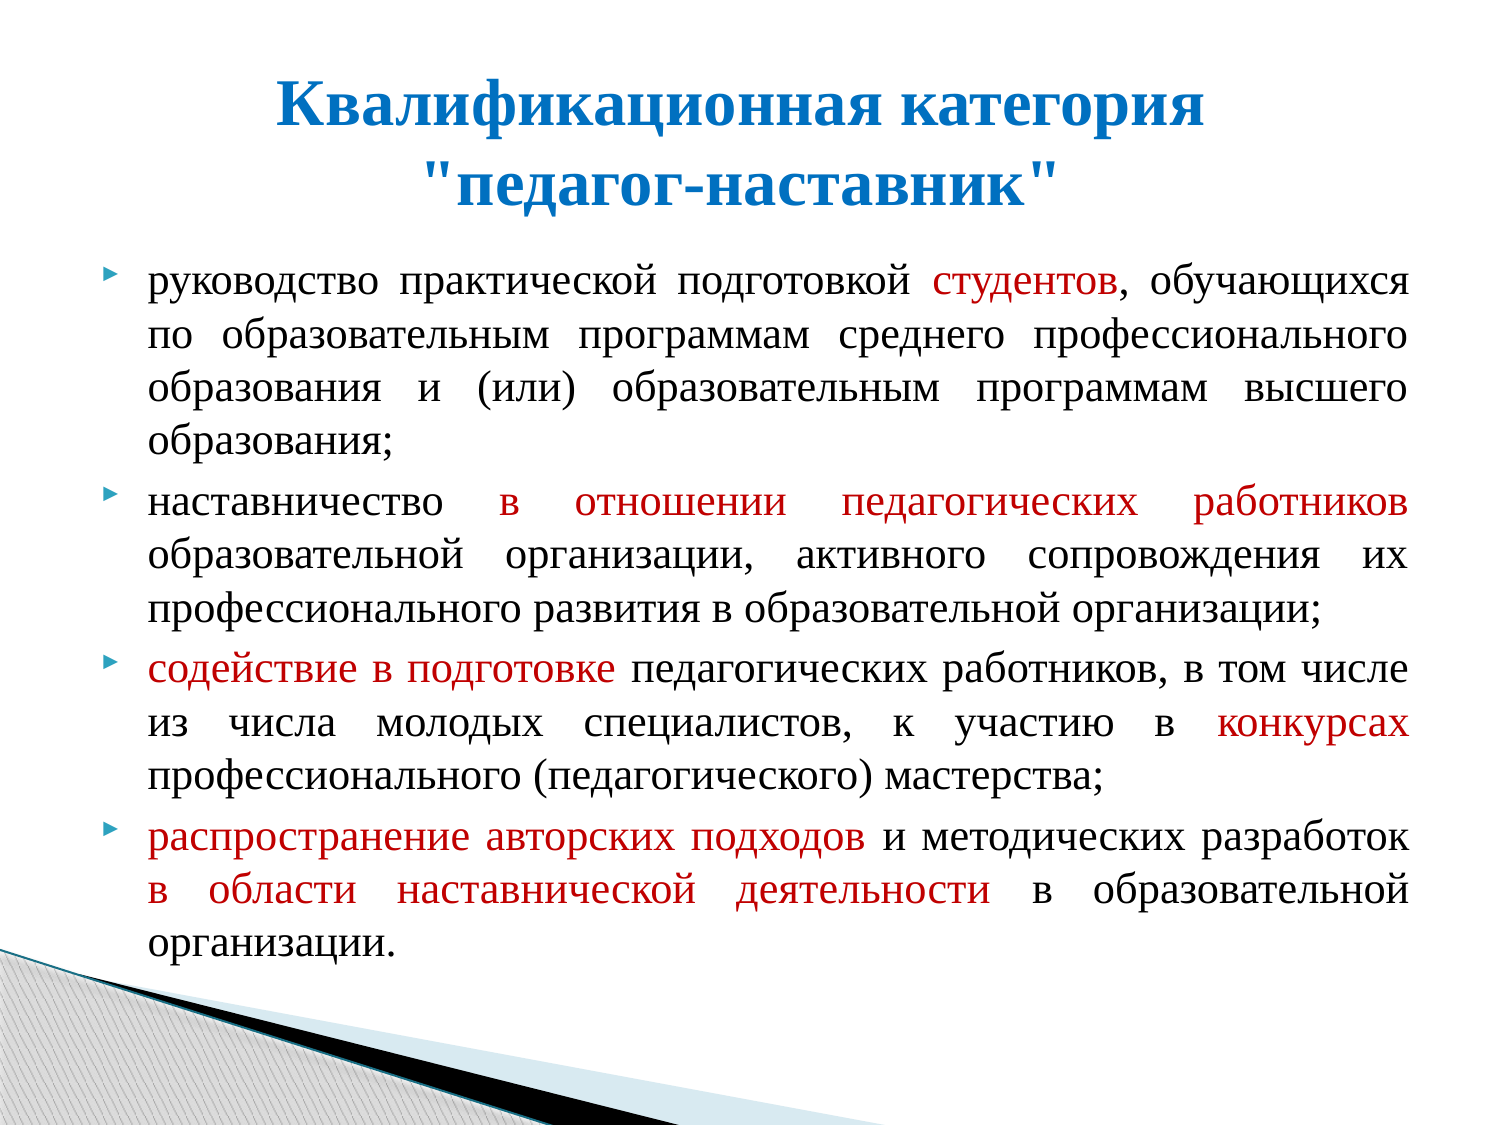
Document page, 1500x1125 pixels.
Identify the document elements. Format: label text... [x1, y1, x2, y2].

title Квалификационная категория "педагог-наставник" [75, 45, 1425, 233]
list руководство практической подготовкой студентов, обучающихся по образовательным программам среднего профессионального образования и (или) образовательным программам высшего образования; наставничество в отношении педагогических работников образовательной организации, активного сопровождения их профессионального развития в образовательной организации; содействие в подготовке педагогических работников, в том числе из числа молодых специалистов, к участию в конкурсах профессионального (педагогического) мастерства; распространение авторских подходов и методических разработок в области наставнической деятельности в образовательной организации. [75, 243, 1425, 986]
